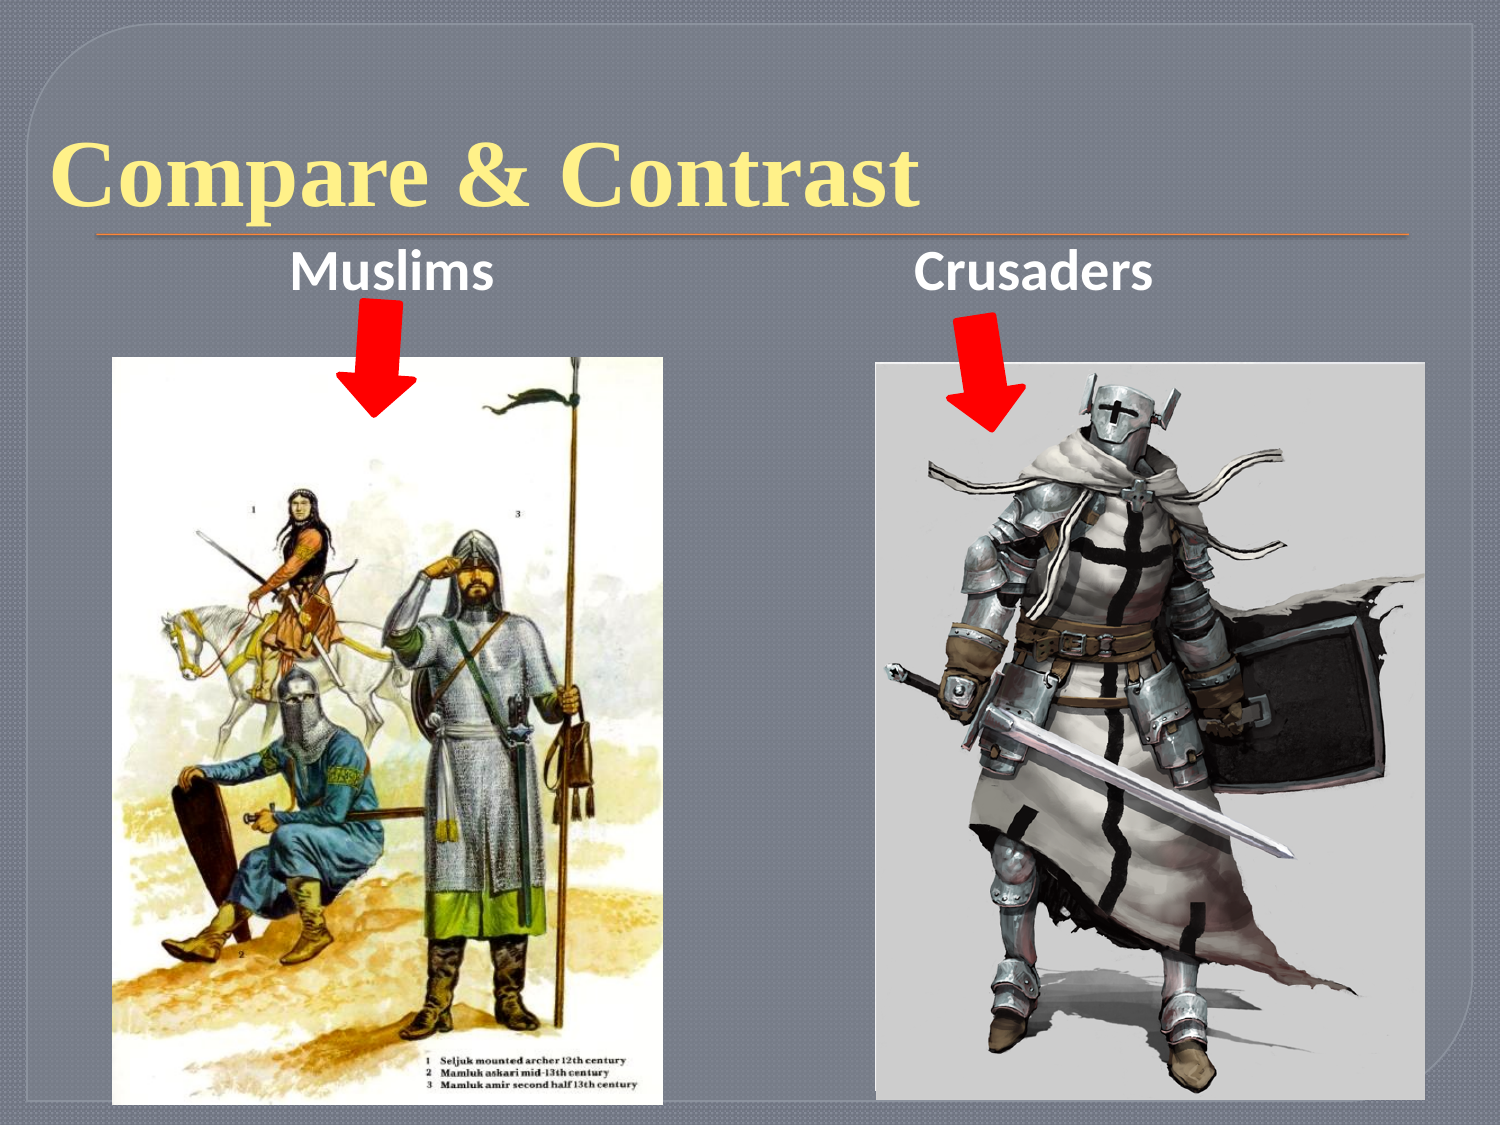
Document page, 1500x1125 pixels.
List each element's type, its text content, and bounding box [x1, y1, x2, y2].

title Compare & Contrast [24, 45, 1500, 233]
text_box Muslims [274, 224, 563, 310]
picture [112, 357, 663, 1106]
text_box [355, 298, 404, 356]
text_box Crusaders [899, 224, 1200, 310]
picture [876, 364, 1426, 1101]
text_box [952, 312, 1004, 361]
